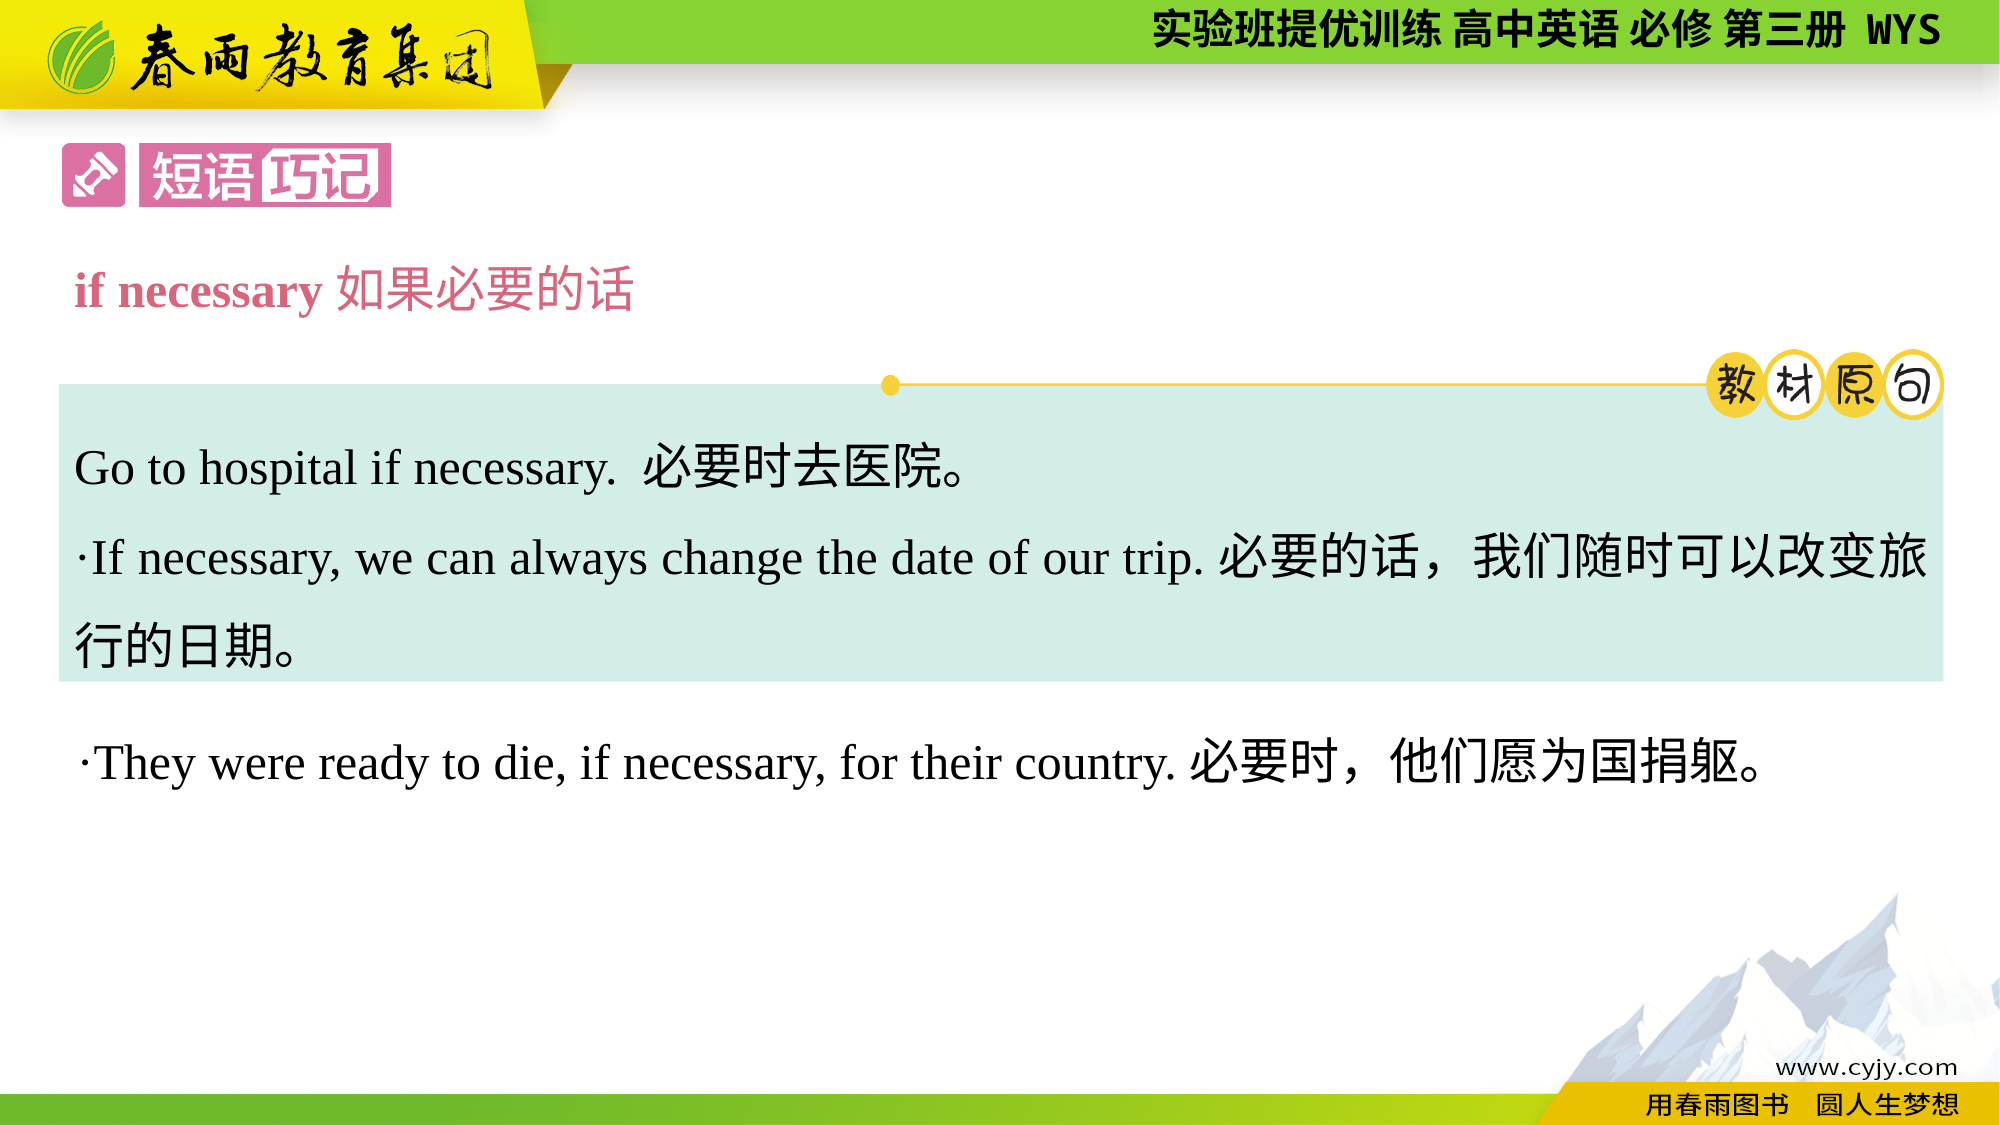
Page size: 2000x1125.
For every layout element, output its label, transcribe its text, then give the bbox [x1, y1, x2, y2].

list if necessary如果必要的话 [59, 219, 1944, 315]
text_box ·They were ready to die, if necessary, for their country.必要时，他们愿为国捐躯。 [62, 692, 1944, 798]
picture [0, 0, 2000, 1125]
text_box Go to hospital if necessary. 必要时去医院。 ·If necessary, we can always change the date of our trip.必要的话，我们随时可以改变旅行的日期。 [59, 384, 1944, 682]
